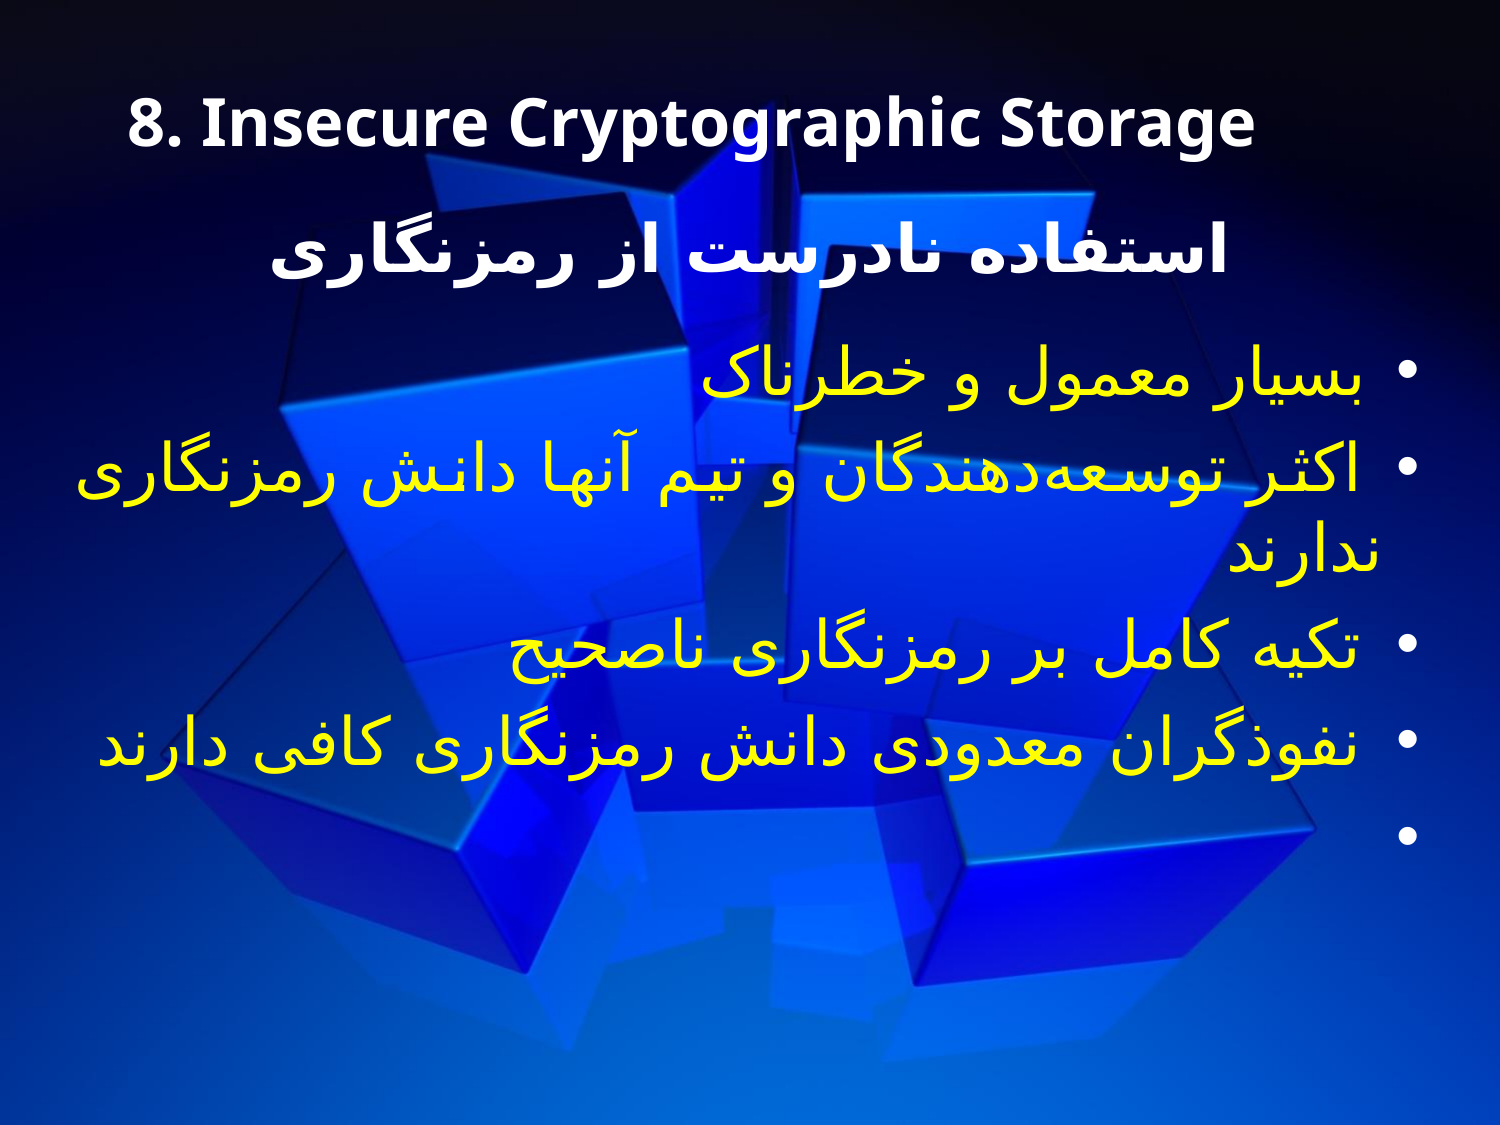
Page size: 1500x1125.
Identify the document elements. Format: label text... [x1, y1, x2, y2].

picture [0, 0, 1500, 1125]
text_box استفاده نادرست از رمزنگاری [224, 197, 1275, 311]
text_box 8. Insecure Cryptographic Storage [112, 25, 1388, 214]
text_box بسیار معمول و خطرناک اکثر توسعه‌دهندگان و تیم آنها دانش رمزنگاری ندارند تکیه کامل بر رمزنگاری ناصحیح نفوذگران معدودی دانش رمزنگاری کافی دارند [59, 320, 1434, 1048]
